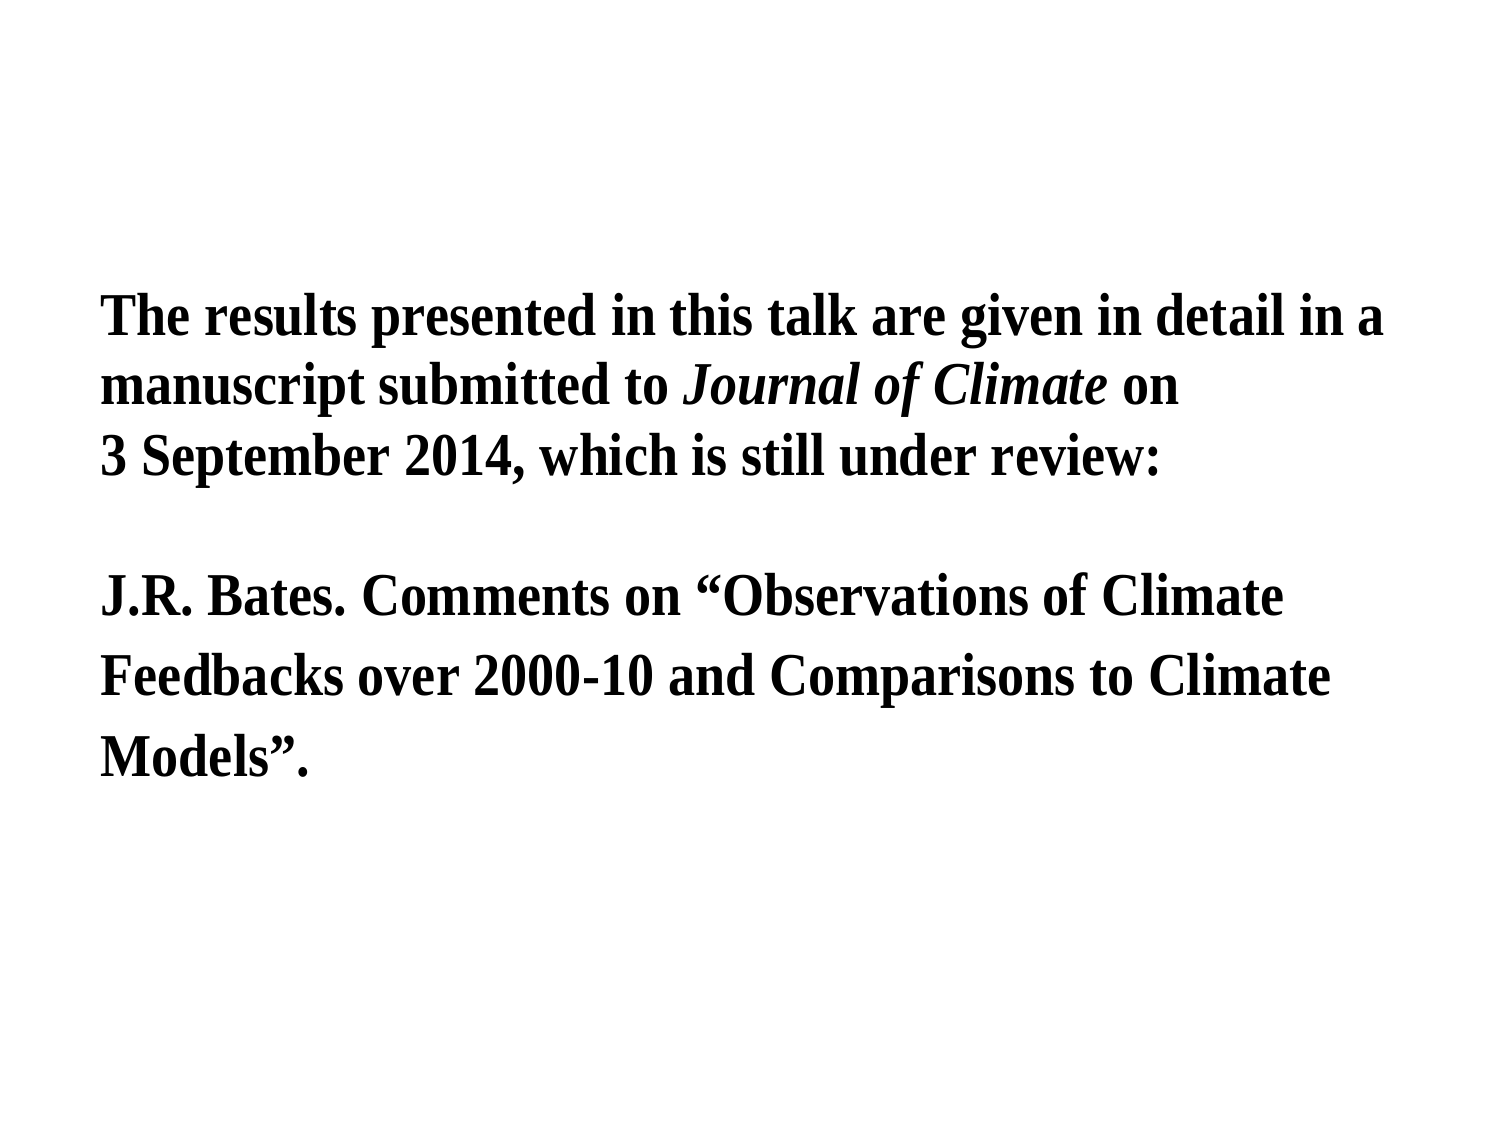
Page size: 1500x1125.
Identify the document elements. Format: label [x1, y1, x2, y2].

picture [100, 278, 1459, 835]
